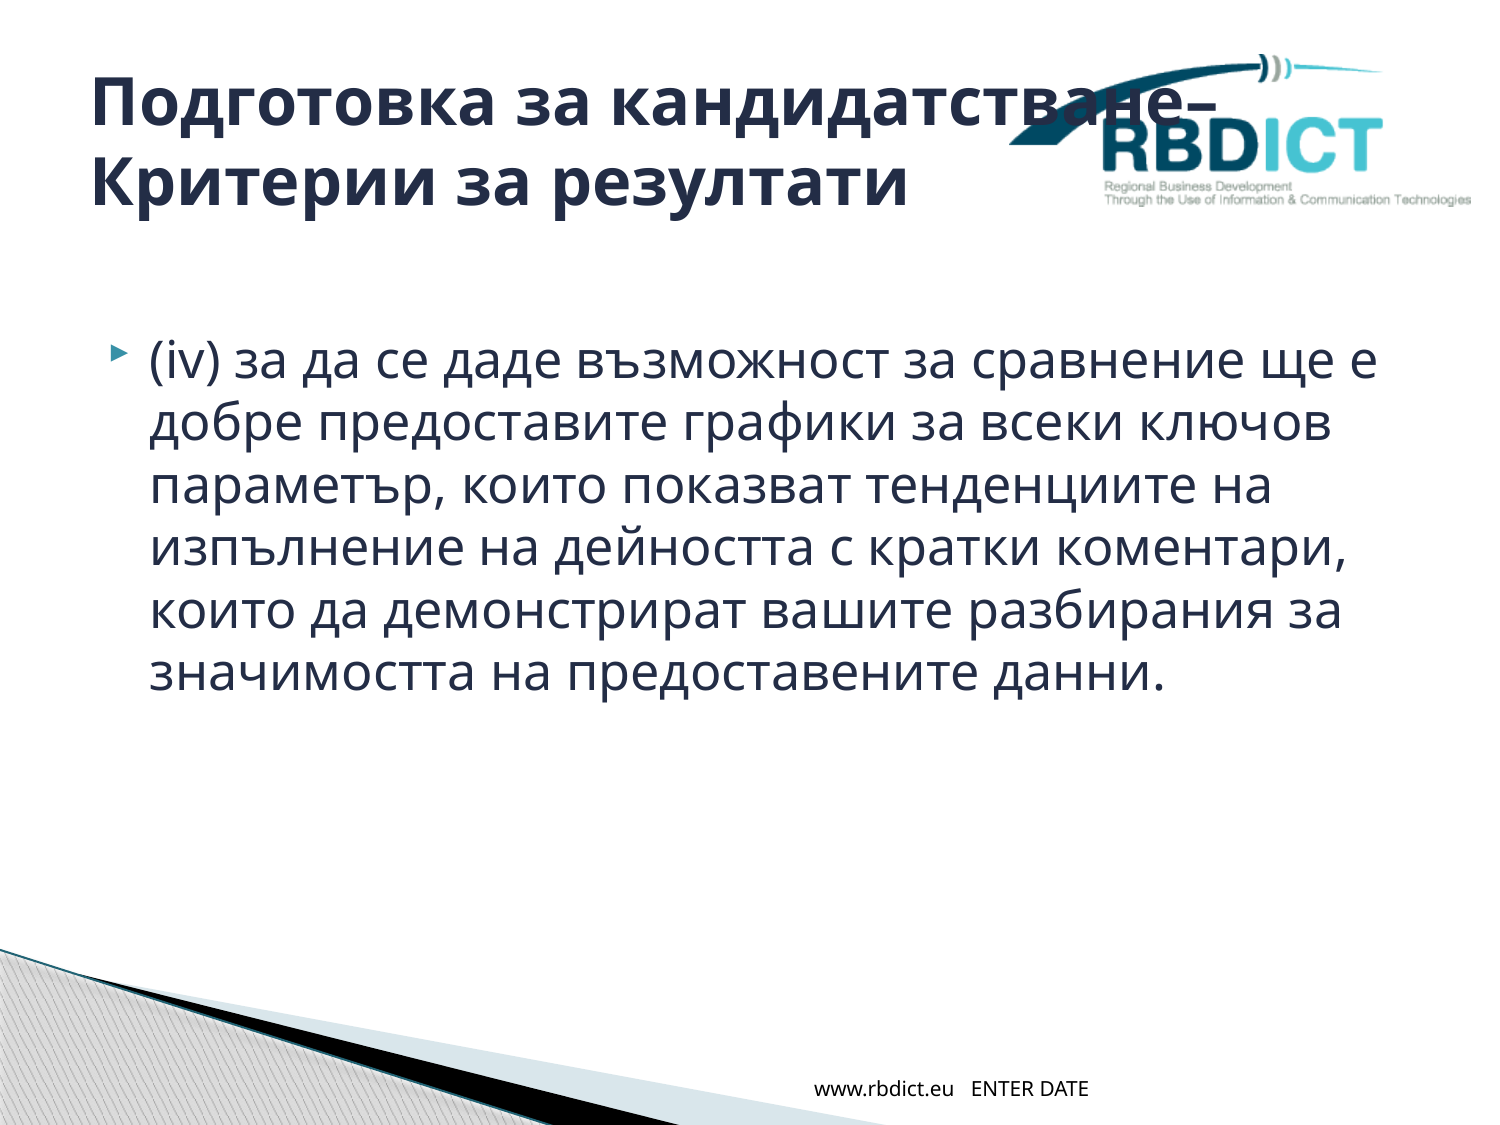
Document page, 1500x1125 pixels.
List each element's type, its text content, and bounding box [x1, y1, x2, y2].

list (iv) за да се даде възможност за сравнение ще е добре предоставите графики за всеки ключов параметър, които показват тенденциите на изпълнение на дейността с кратки коментари, които да демонстрират вашите разбирания за значимостта на предоставените данни. [74, 242, 1426, 986]
title Подготовка за кандидатстване– Критерии за резултати [75, 45, 1425, 233]
picture [1425, 54, 1471, 207]
footer www.rbdict.eu ENTER DATE [718, 1051, 1105, 1112]
